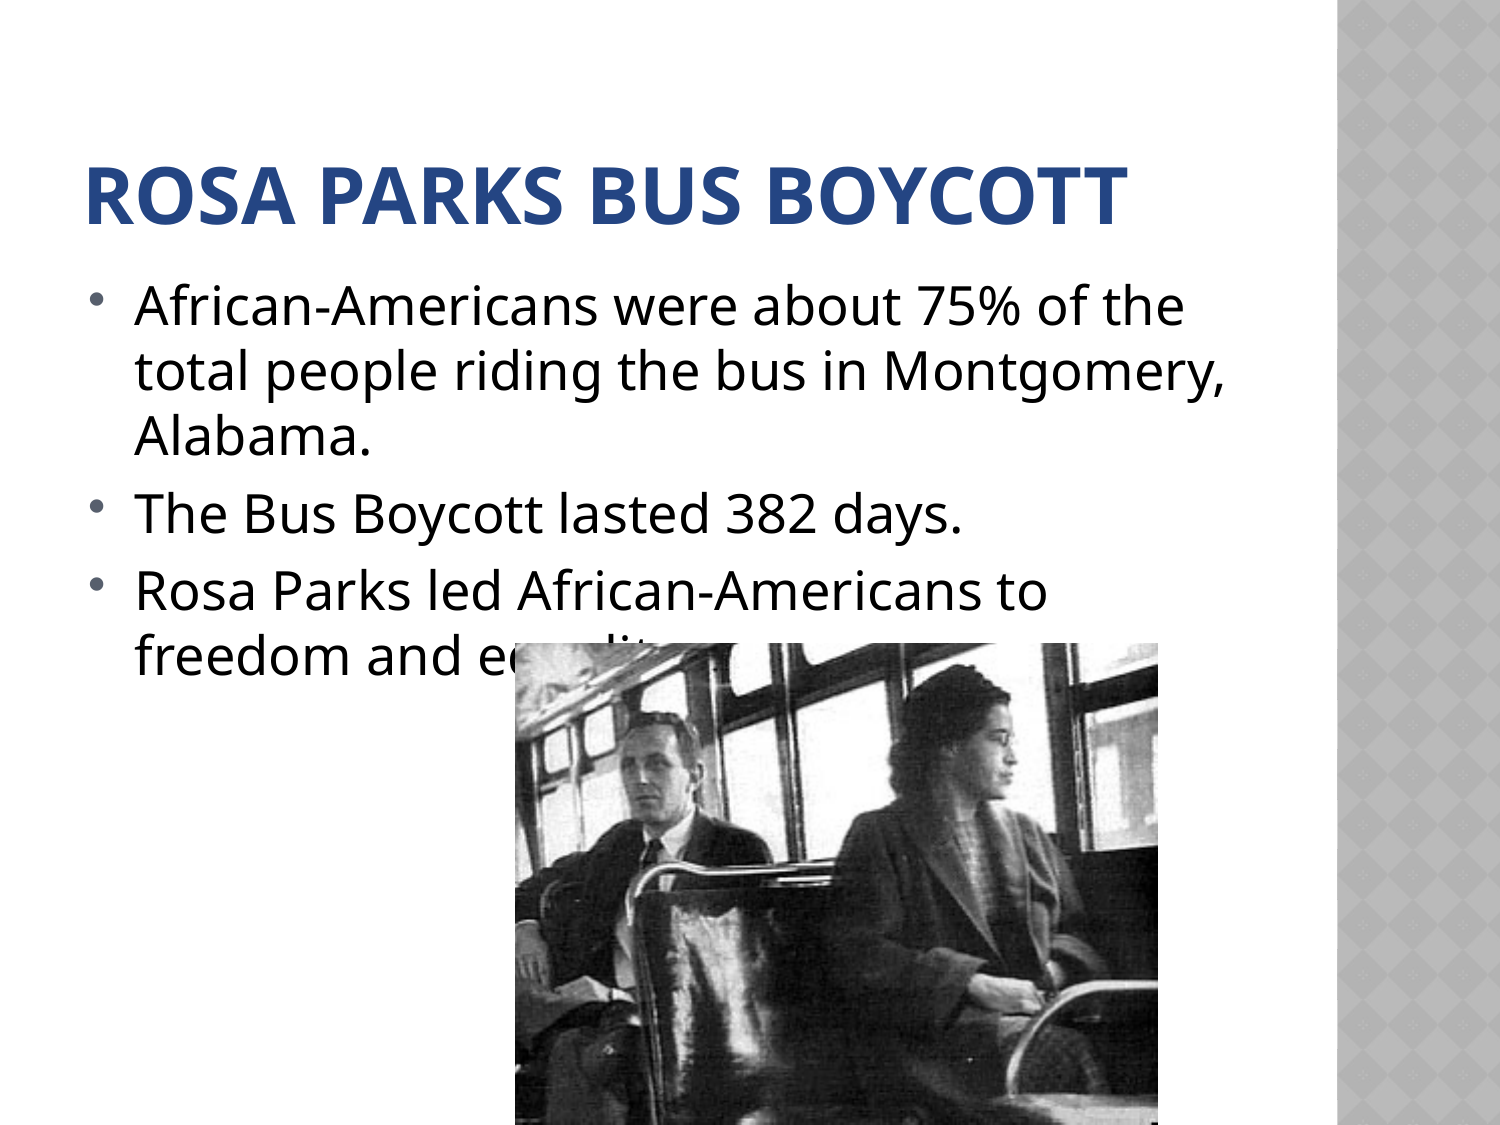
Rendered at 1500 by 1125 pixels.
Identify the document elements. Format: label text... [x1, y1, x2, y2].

list African-Americans were about 75% of the total people riding the bus in Montgomery, Alabama. The Bus Boycott lasted 382 days. Rosa Parks led African-Americans to freedom and equality. [74, 263, 1263, 1060]
picture [515, 643, 1158, 1125]
title Rosa parks bus boycott [75, 52, 1263, 240]
